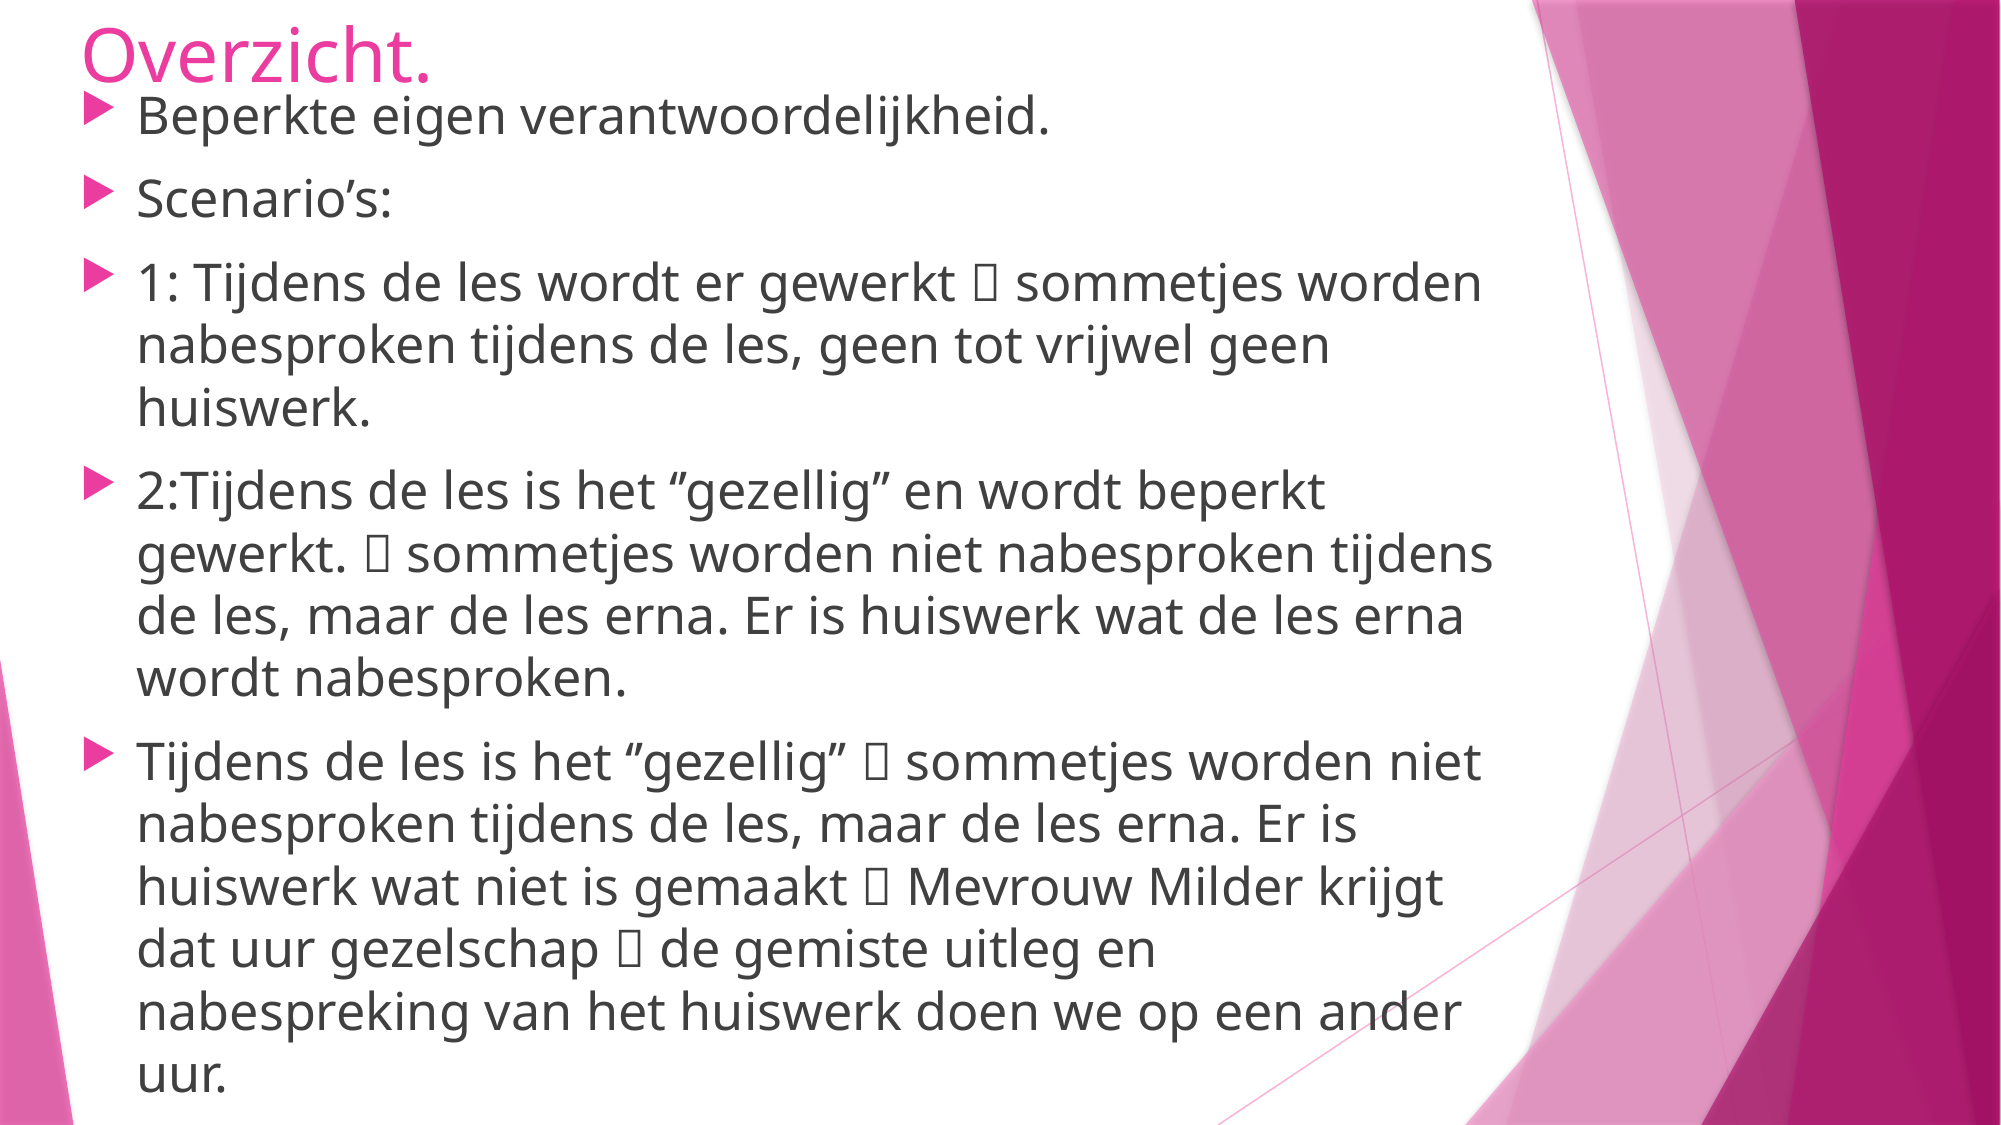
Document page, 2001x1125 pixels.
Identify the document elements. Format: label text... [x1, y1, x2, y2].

title Overzicht. [65, 0, 1522, 75]
list Beperkte eigen verantwoordelijkheid. Scenario’s: 1: Tijdens de les wordt er gewerkt  sommetjes worden nabesproken tijdens de les, geen tot vrijwel geen huiswerk. 2:Tijdens de les is het ‘’gezellig’’ en wordt beperkt gewerkt.  sommetjes worden niet nabesproken tijdens de les, maar de les erna. Er is huiswerk wat de les erna wordt nabesproken. Tijdens de les is het ‘’gezellig’’  sommetjes worden niet nabesproken tijdens de les, maar de les erna. Er is huiswerk wat niet is gemaakt  Mevrouw Milder krijgt dat uur gezelschap  de gemiste uitleg en nabespreking van het huiswerk doen we op een ander uur. Ongezonde mix tussen docent en politieagent. [65, 75, 1522, 992]
